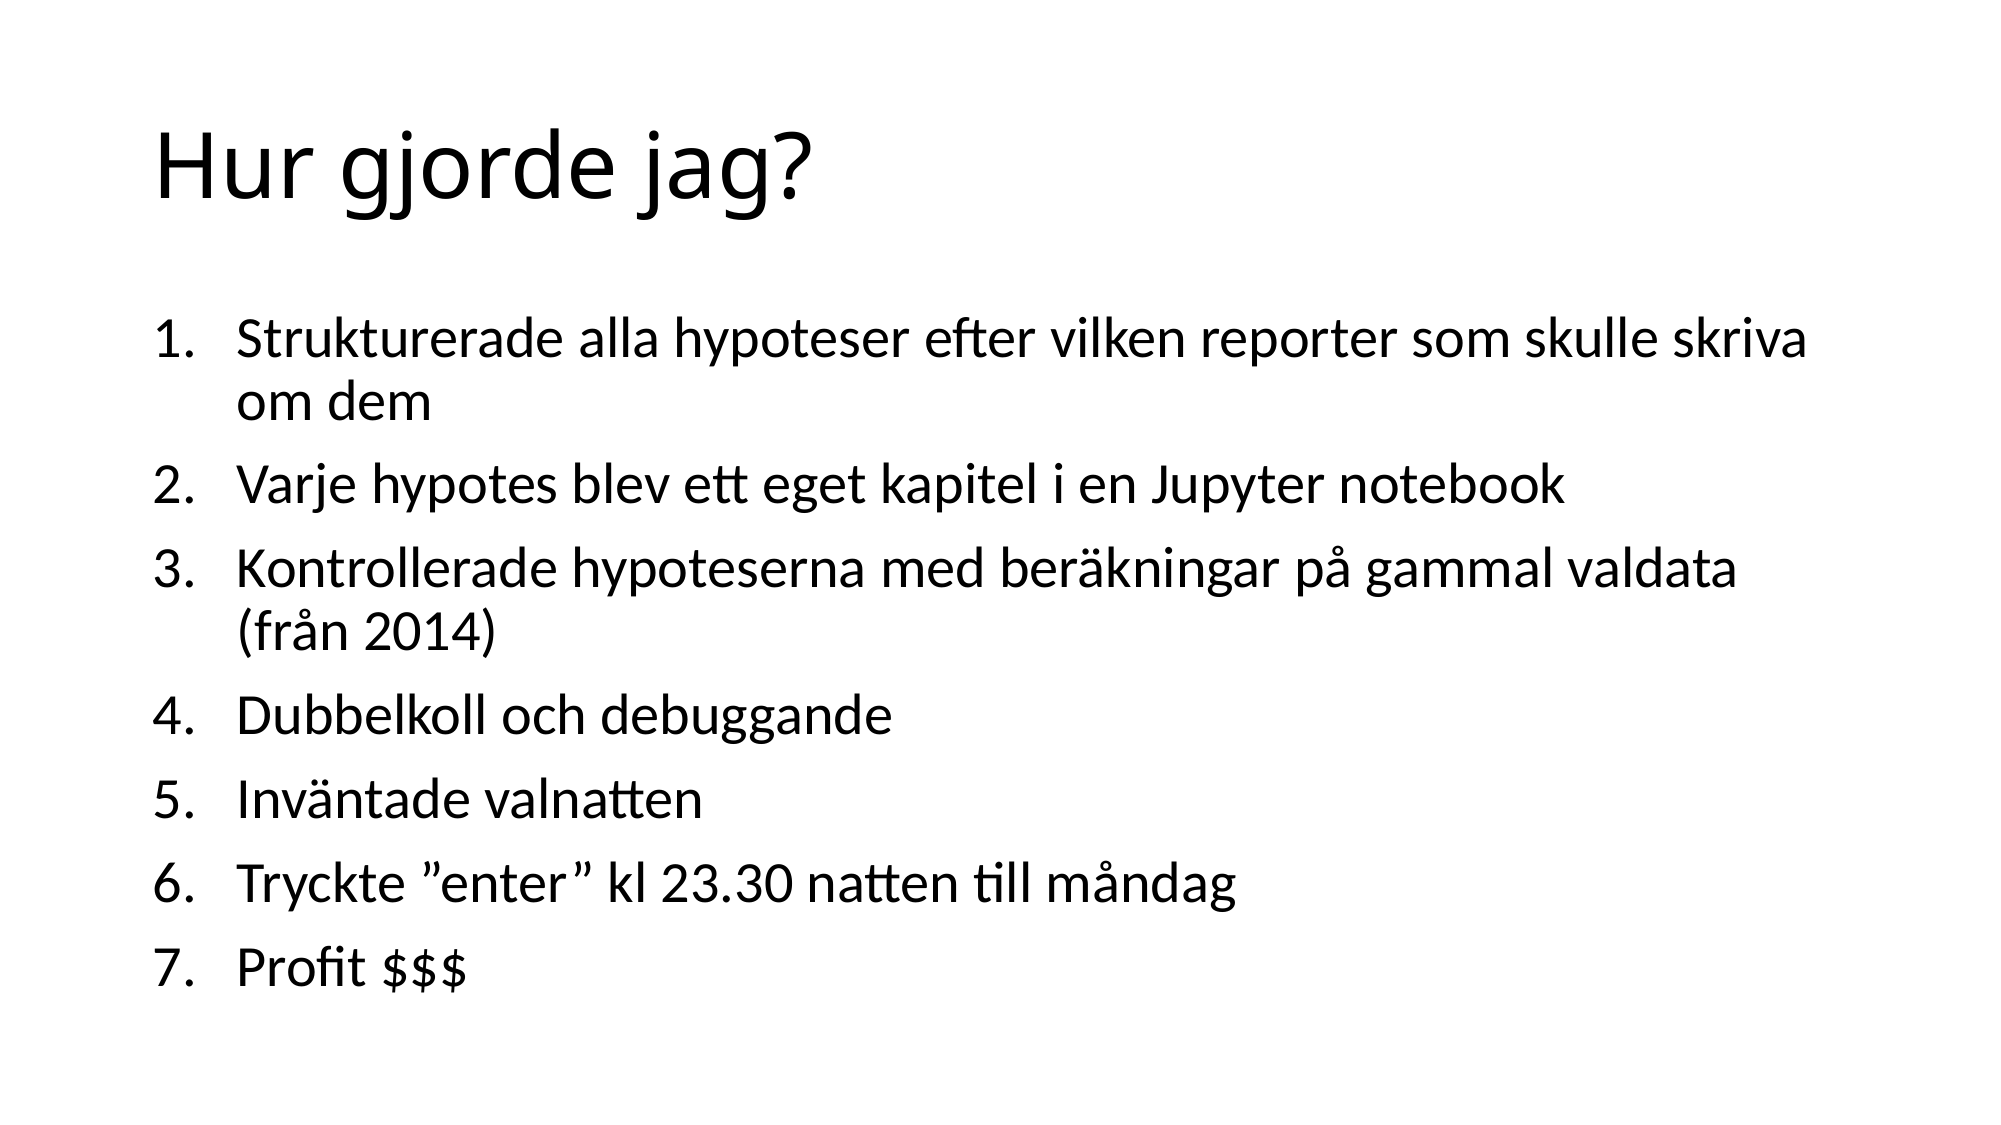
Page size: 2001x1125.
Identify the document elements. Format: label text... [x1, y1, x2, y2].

list Strukturerade alla hypoteser efter vilken reporter som skulle skriva om dem Varje hypotes blev ett eget kapitel i en Jupyter notebook Kontrollerade hypoteserna med beräkningar på gammal valdata (från 2014) Dubbelkoll och debuggande Inväntade valnatten Tryckte ”enter” kl 23.30 natten till måndag Profit $$$ [137, 299, 1863, 1014]
title Hur gjorde jag? [137, 59, 1863, 278]
